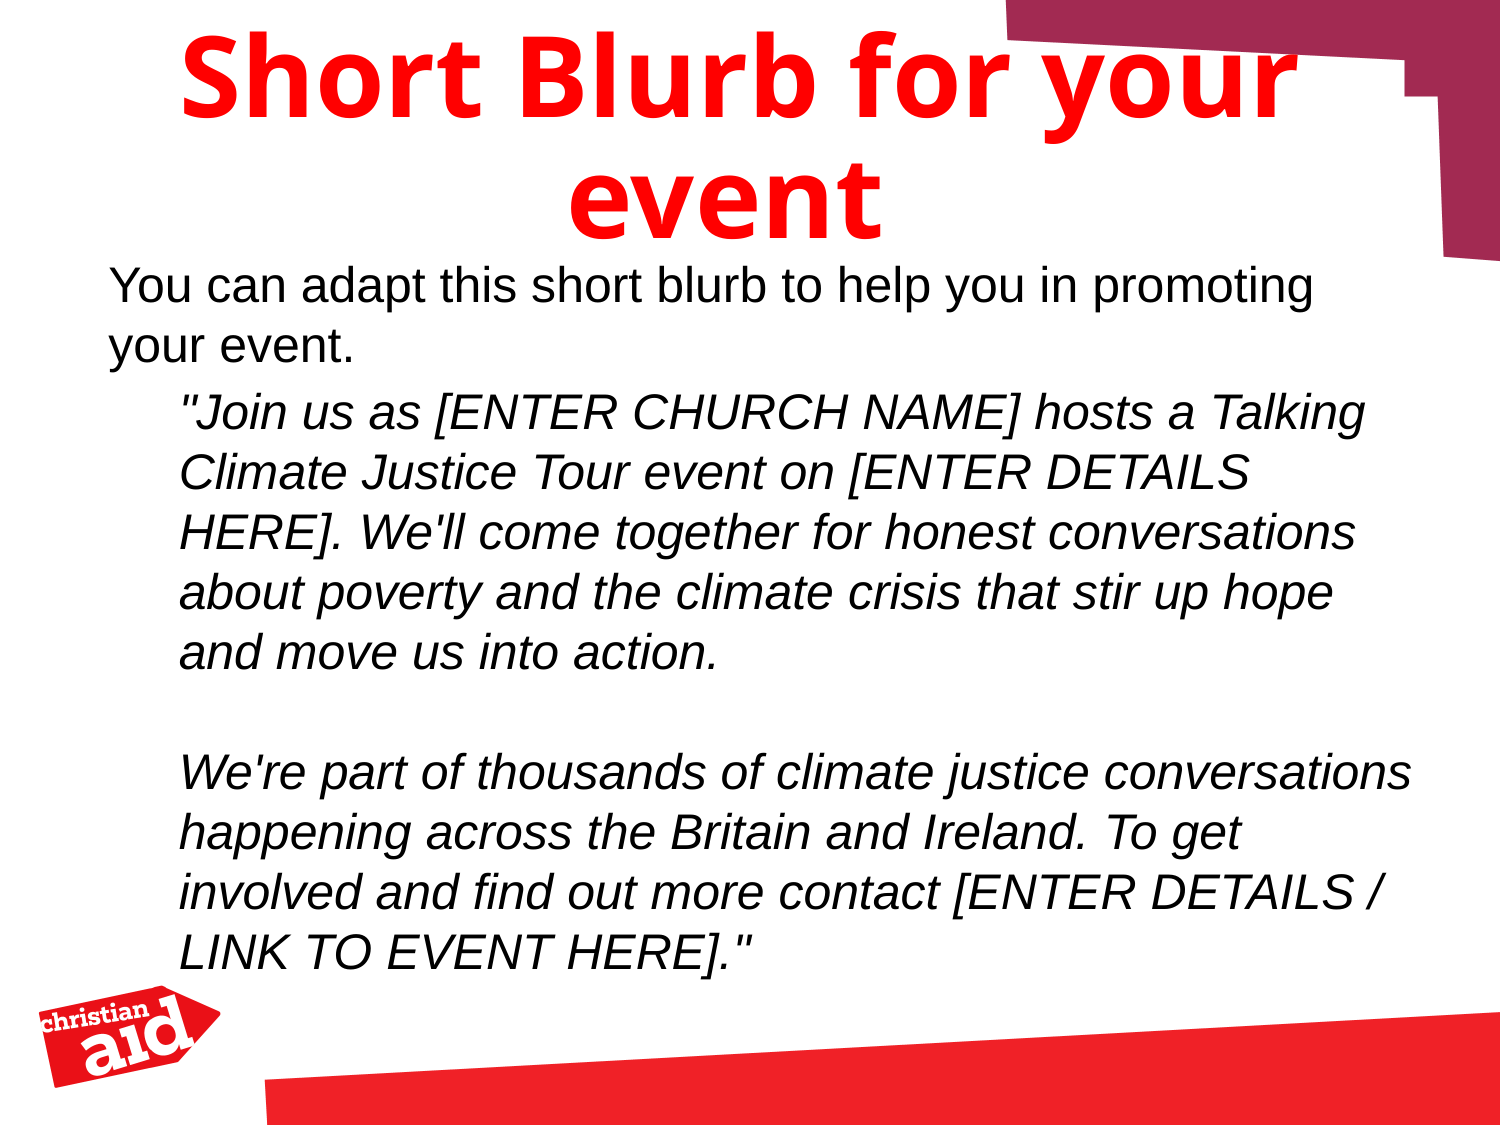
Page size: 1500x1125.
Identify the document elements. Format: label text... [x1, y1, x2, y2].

text_box "Join us as [ENTER CHURCH NAME] hosts a Talking Climate Justice Tour event on [ENTER DETAILS HERE]. We'll come together for honest conversations about poverty and the climate crisis that stir up hope and move us into action. We're part of thousands of climate justice conversations happening across the Britain and Ireland. To get involved and find out more contact [ENTER DETAILS / LINK TO EVENT HERE]." [163, 372, 1440, 988]
text_box You can adapt this short blurb to help you in promoting your event. [93, 245, 1374, 381]
title Short Blurb for your event [7, 61, 1473, 221]
picture [0, 0, 1500, 1125]
